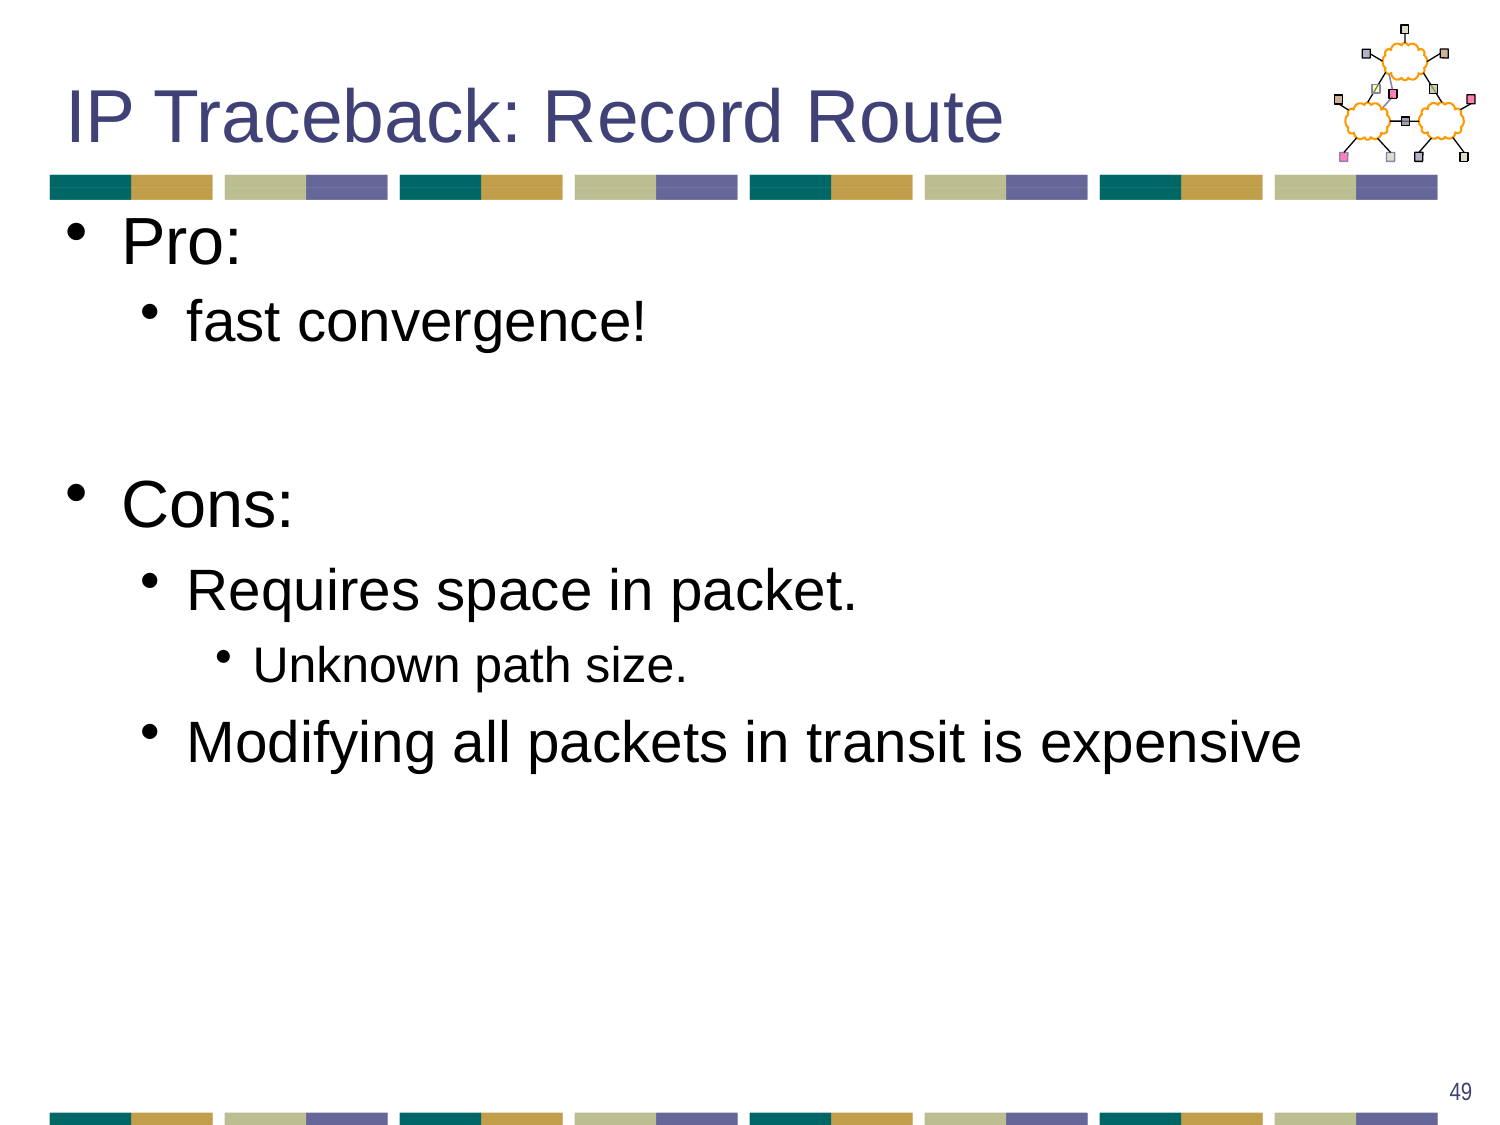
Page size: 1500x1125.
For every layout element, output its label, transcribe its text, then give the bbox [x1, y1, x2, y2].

list Pro: fast convergence! Cons: Requires space in packet. Unknown path size. Modifying all packets in transit is expensive [50, 200, 1438, 1000]
title IP Traceback: Record Route [50, 62, 1388, 163]
slide_number 49 [1174, 1037, 1488, 1113]
